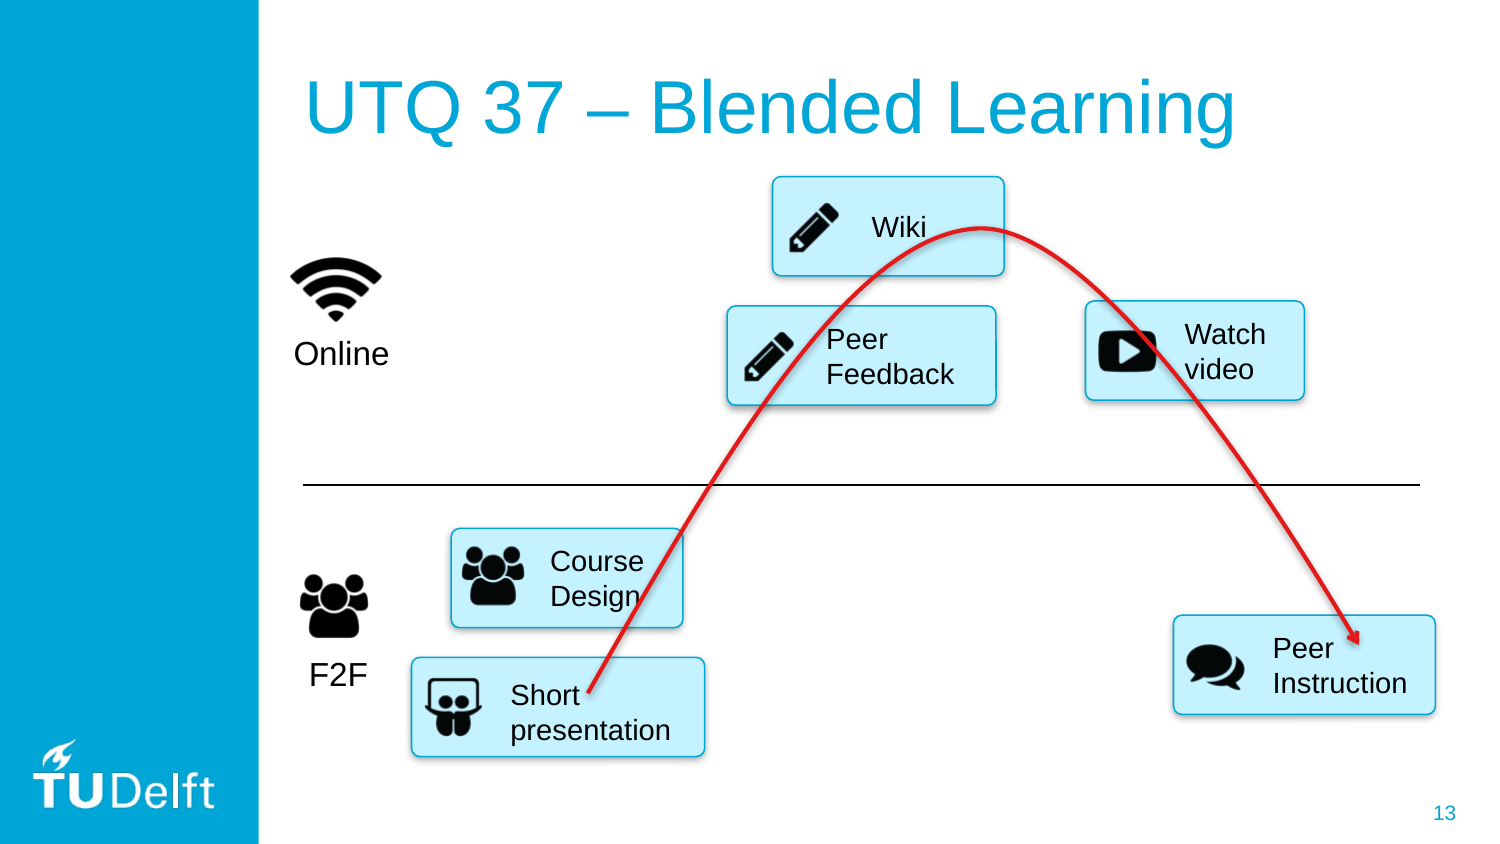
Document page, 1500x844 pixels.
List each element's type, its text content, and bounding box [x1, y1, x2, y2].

picture [288, 562, 382, 656]
text_box Online [278, 324, 405, 380]
text_box [607, 493, 1343, 686]
picture [288, 245, 384, 341]
text_box F2F [294, 662, 383, 701]
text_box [1173, 614, 1436, 715]
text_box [726, 305, 997, 406]
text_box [411, 657, 705, 757]
title UTQ 37 – Blended Learning [289, 33, 1455, 175]
text_box [708, 231, 1260, 484]
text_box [1085, 300, 1305, 401]
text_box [450, 528, 684, 628]
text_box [772, 176, 1005, 277]
